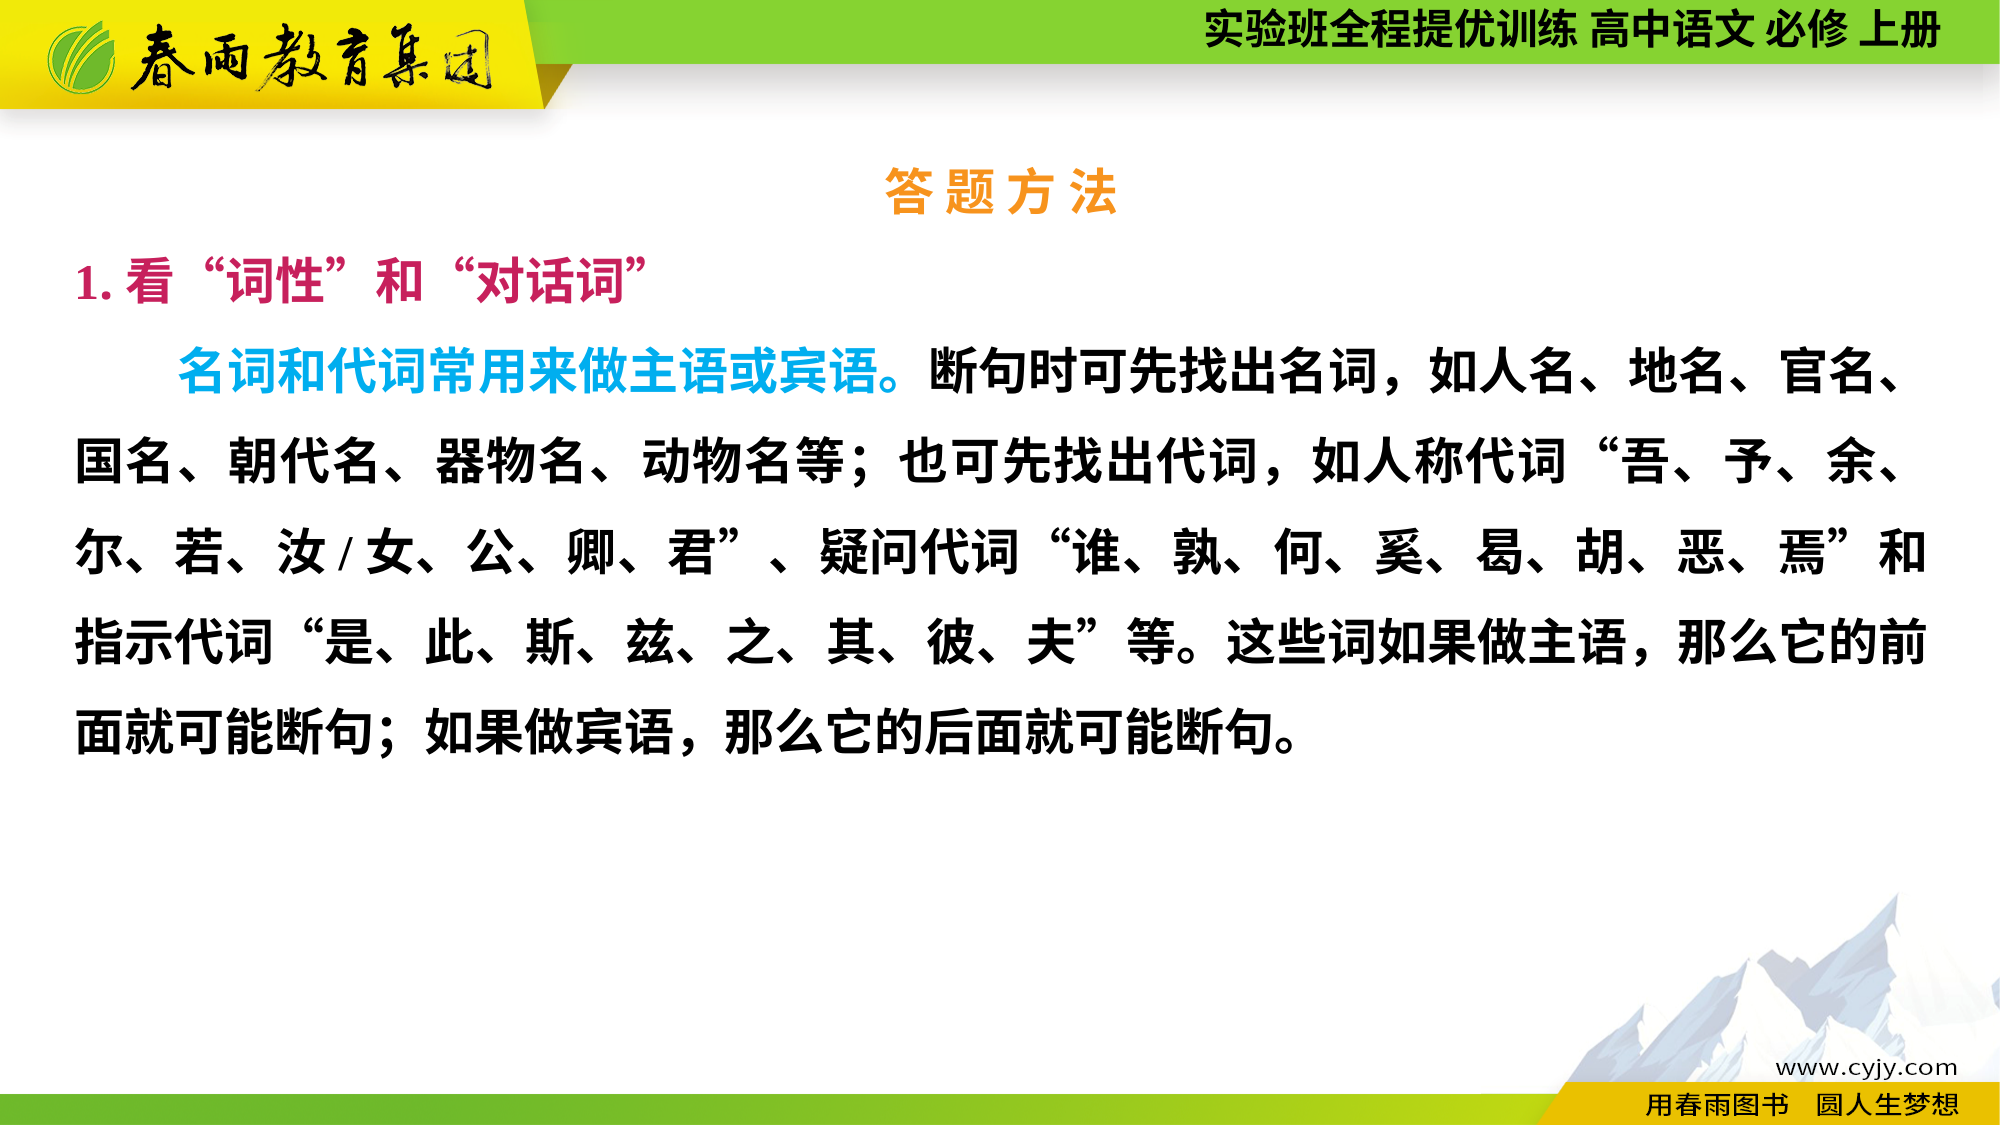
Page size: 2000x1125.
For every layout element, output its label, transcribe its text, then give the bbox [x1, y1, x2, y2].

list 答 题 方 法 1.看“词性”和“对话词” 名词和代词常用来做主语或宾语。断句时可先找出名词，如人名、地名、官名、国名、朝代名、器物名、动物名等；也可先找出代词，如人称代词“吾、予、余、尔、若、汝/女、公、卿、君”、疑问代词“谁、孰、何、奚、曷、胡、恶、焉”和指示代词“是、此、斯、兹、之、其、彼、夫”等。这些词如果做主语，那么它的前面就可能断句；如果做宾语，那么它的后面就可能断句。 [59, 122, 1944, 774]
picture [0, 0, 2000, 1125]
